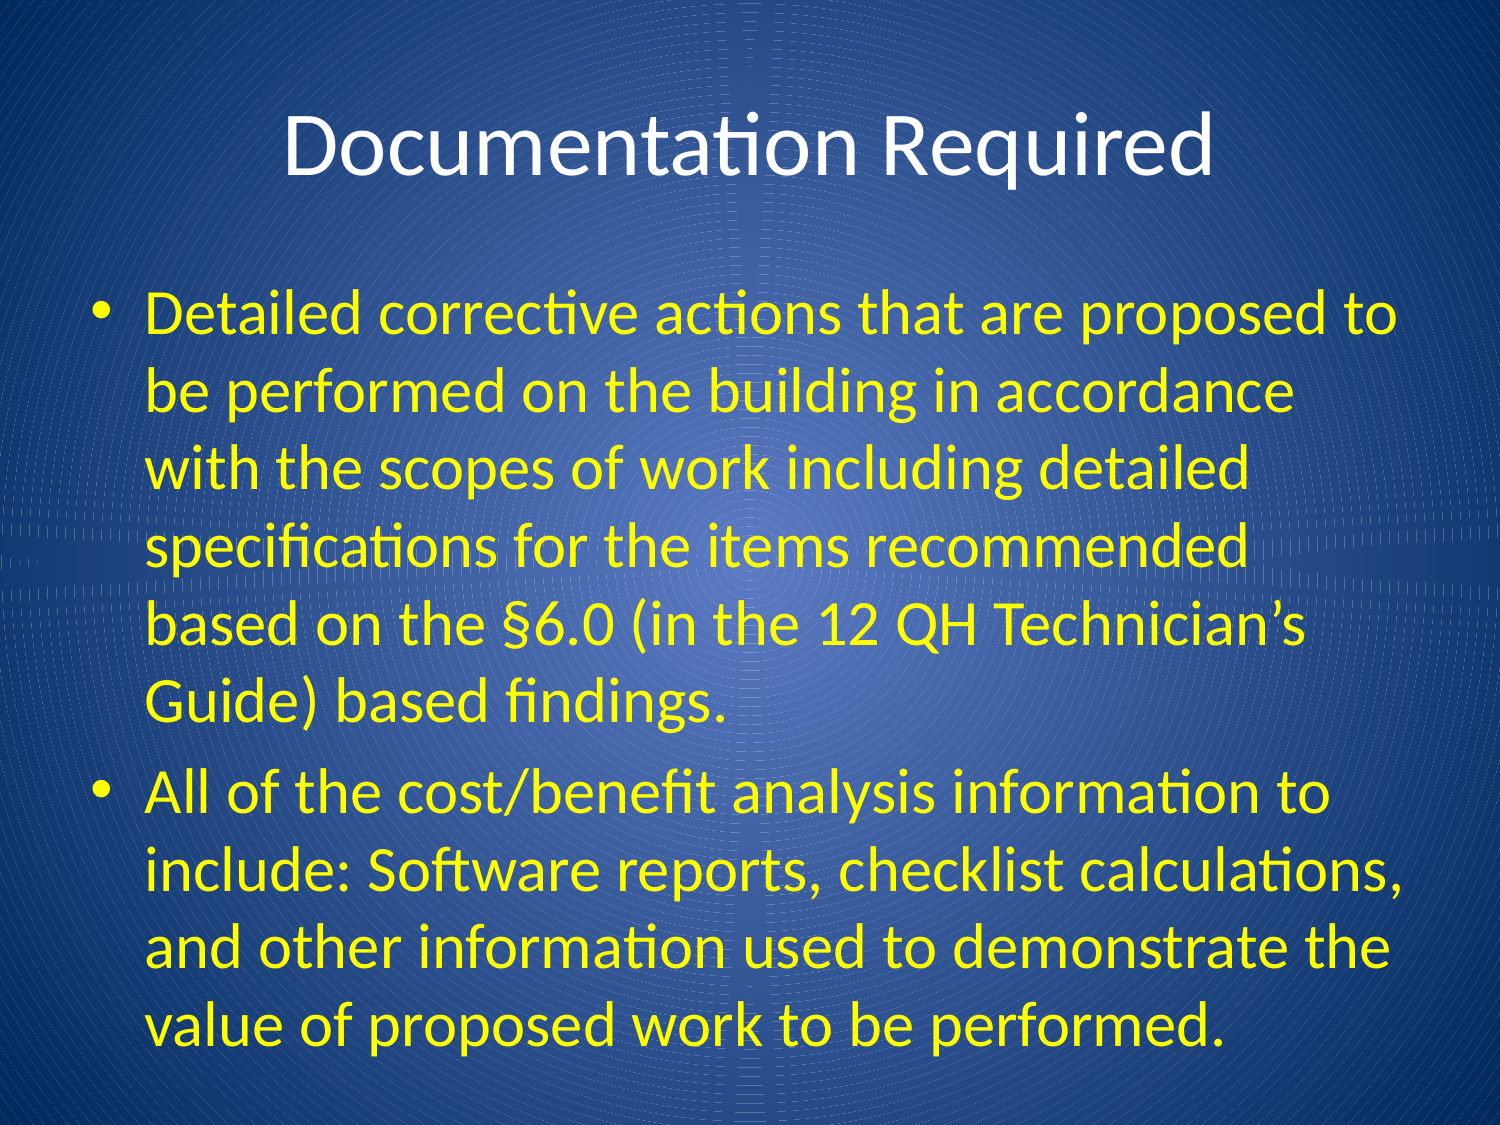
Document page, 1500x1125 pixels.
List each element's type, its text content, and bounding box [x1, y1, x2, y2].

list Detailed corrective actions that are proposed to be performed on the building in accordance with the scopes of work including detailed specifications for the items recommended based on the §6.0 (in the 12 QH Technician’s Guide) based findings. All of the cost/benefit analysis information to include: Software reports, checklist calculations, and other information used to demonstrate the value of proposed work to be performed. [75, 262, 1425, 1088]
title Documentation Required [75, 45, 1425, 233]
